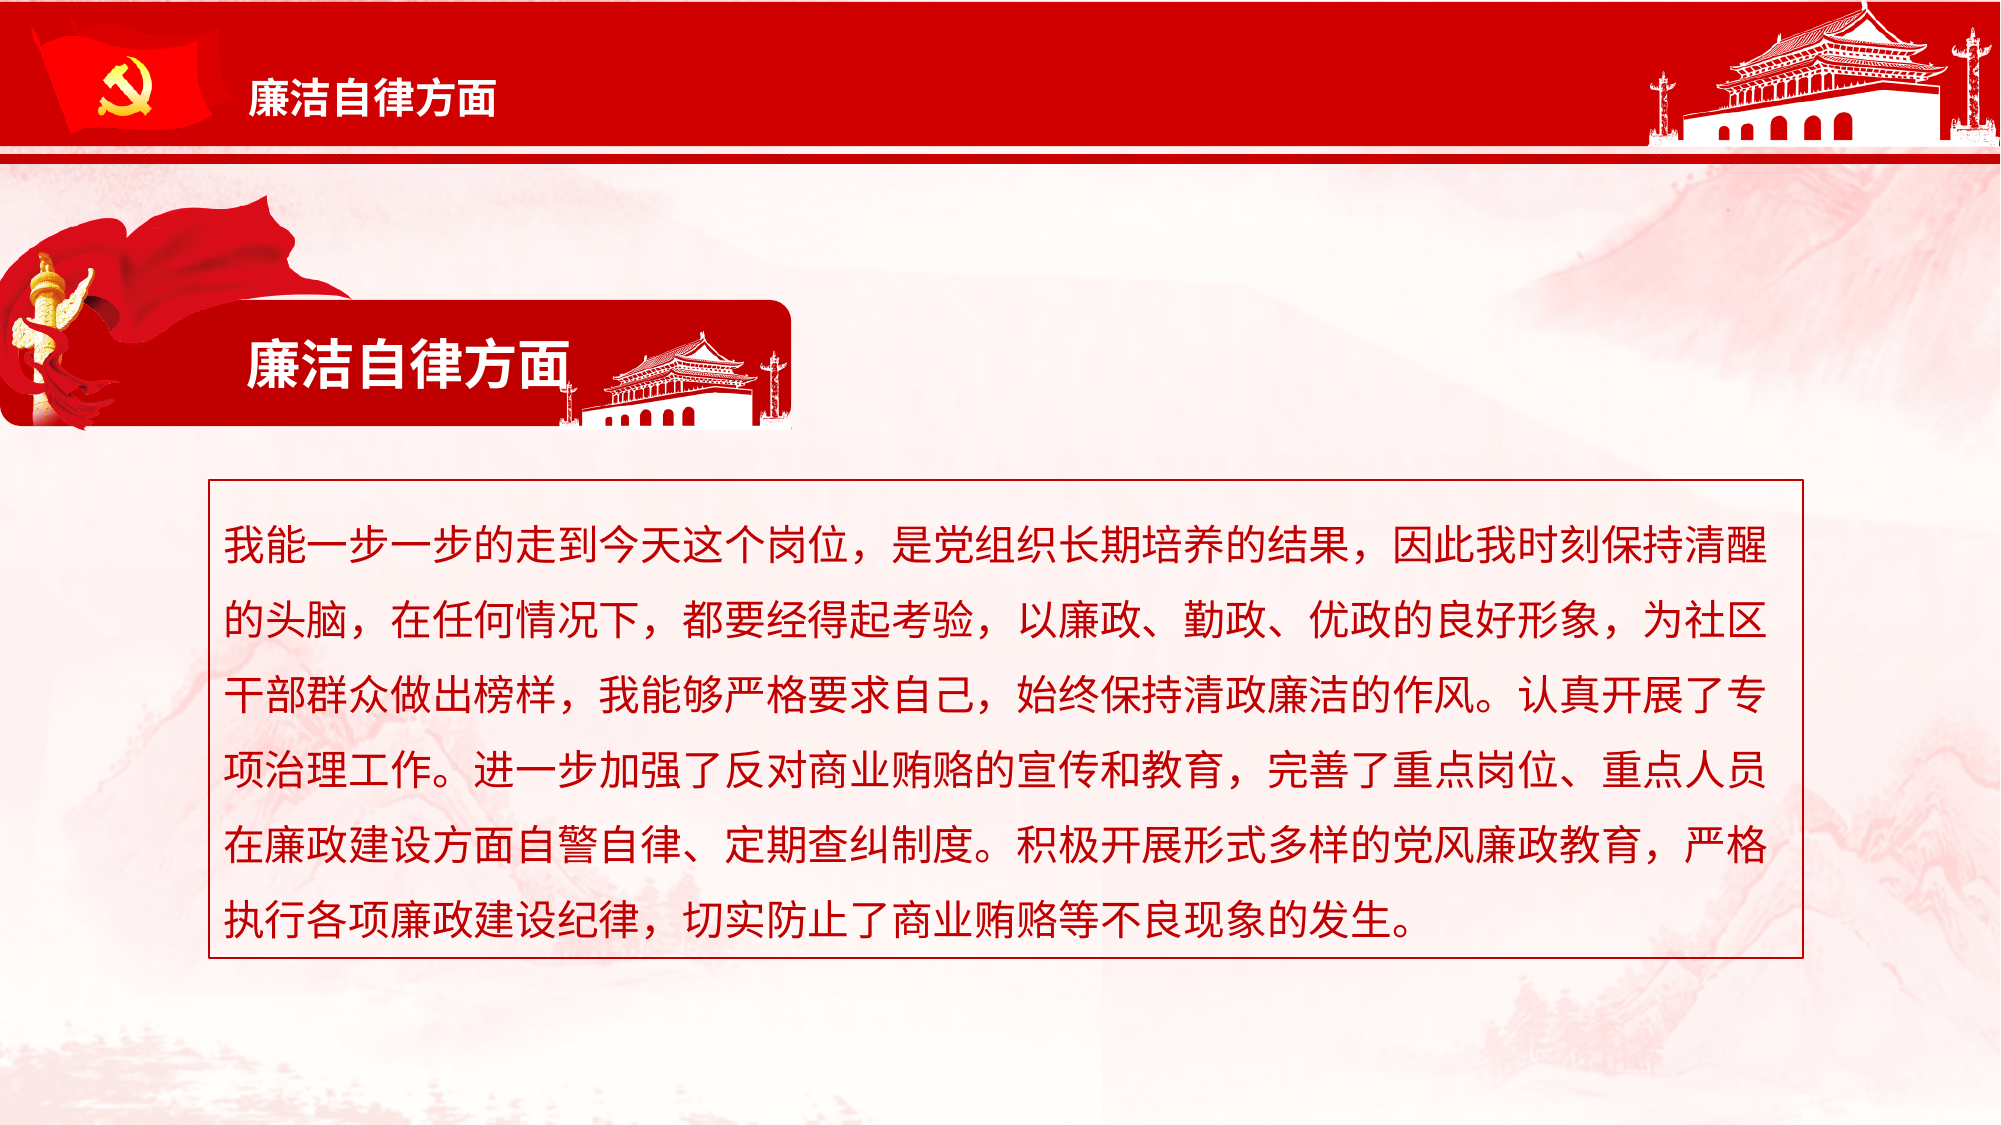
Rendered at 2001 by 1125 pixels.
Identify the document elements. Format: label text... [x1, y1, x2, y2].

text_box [0, 174, 792, 457]
text_box 我能一步一步的走到今天这个岗位，是党组织长期培养的结果，因此我时刻保持清醒的头脑，在任何情况下，都要经得起考验，以廉政、勤政、优政的良好形象，为社区干部群众做出榜样，我能够严格要求自己，始终保持清政廉洁的作风。认真开展了专项治理工作。进一步加强了反对商业贿赂的宣传和教育，完善了重点岗位、重点人员在廉政建设方面自警自律、定期查纠制度。积极开展形式多样的党风廉政教育，严格执行各项廉政建设纪律，切实防止了商业贿赂等不良现象的发生。 [208, 479, 1804, 959]
picture [31, 14, 233, 134]
text_box 廉洁自律方面 [233, 63, 514, 129]
picture [0, 0, 2001, 1125]
